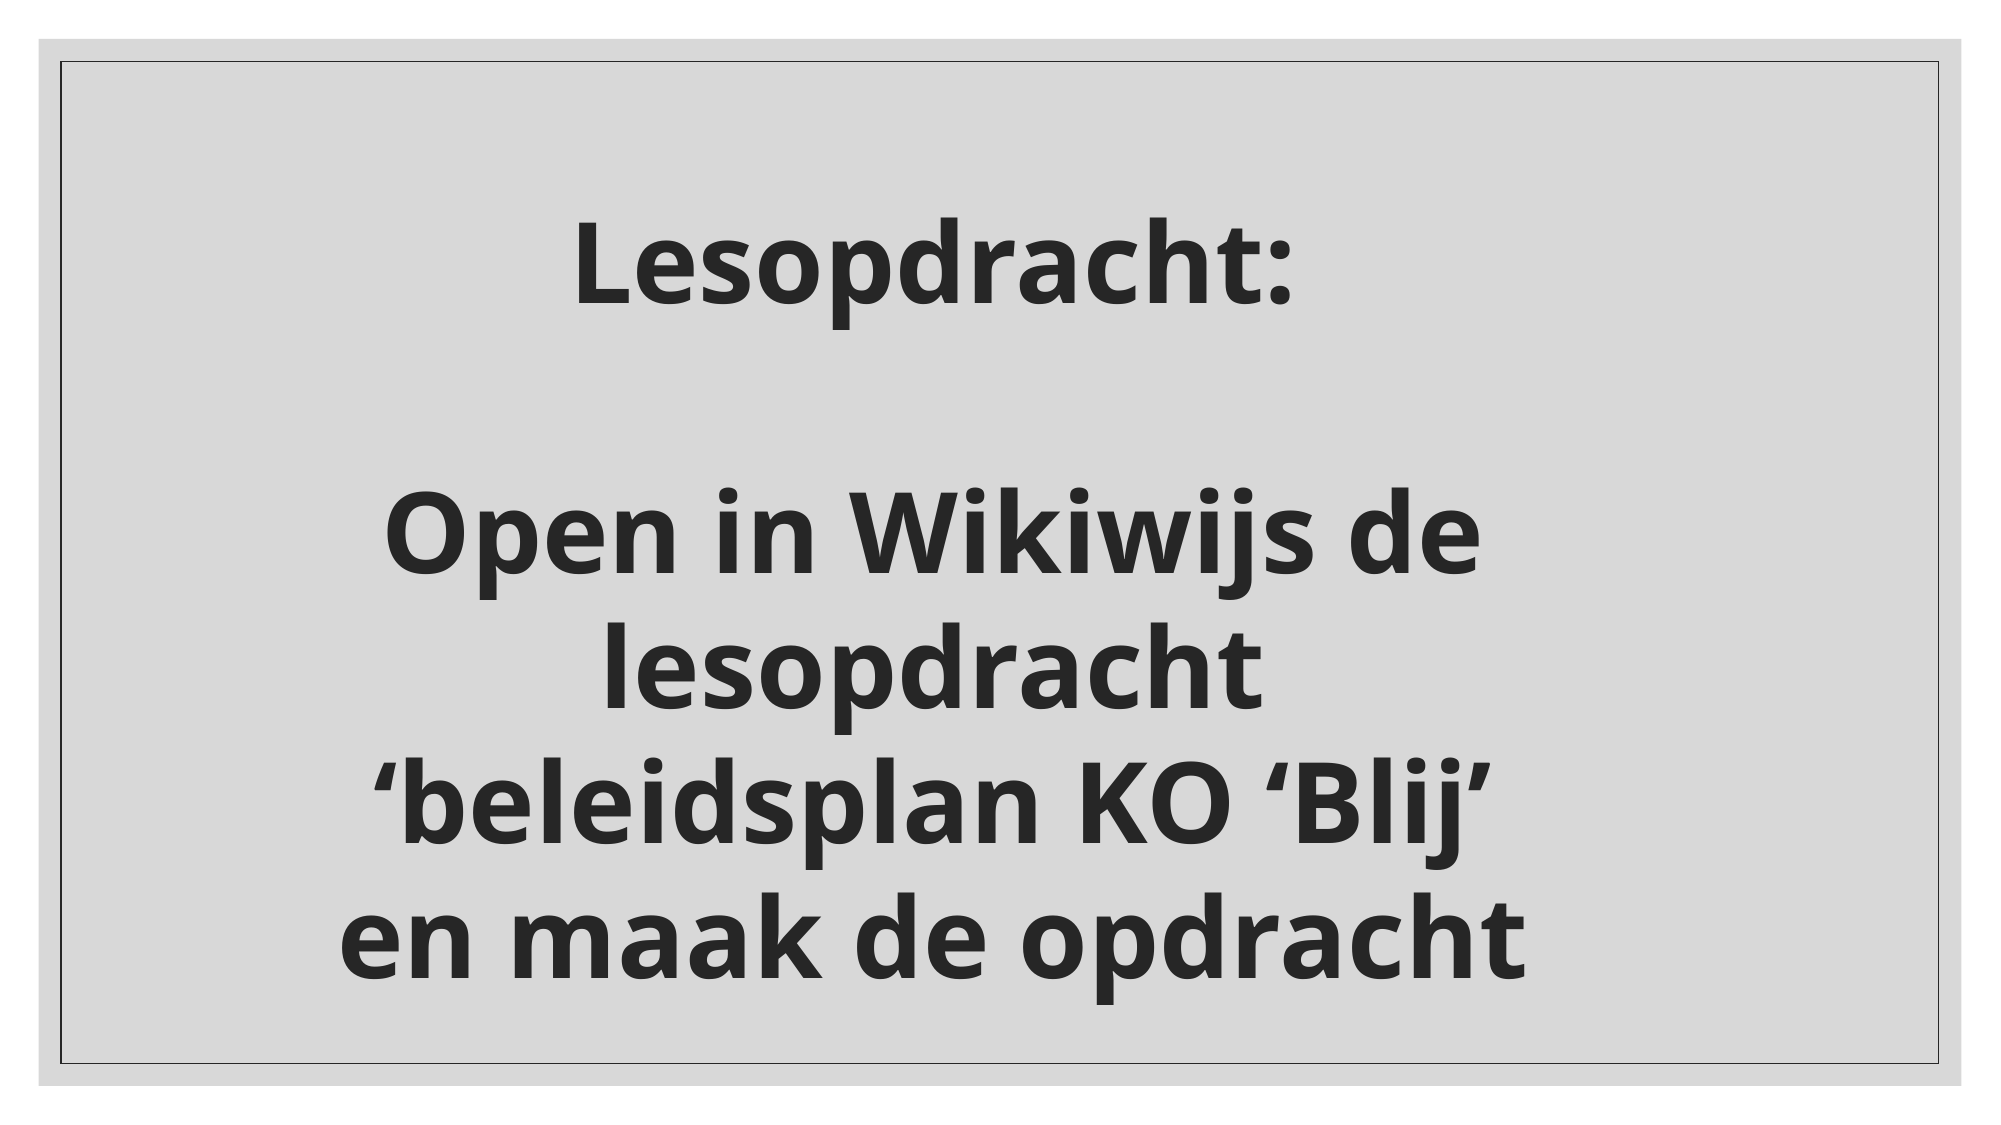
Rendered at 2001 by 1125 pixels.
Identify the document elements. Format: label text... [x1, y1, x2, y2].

text_box Lesopdracht: Open in Wikiwijs de lesopdracht ‘beleidsplan KO ‘Blij’ en maak de opdracht [297, 183, 1569, 1009]
